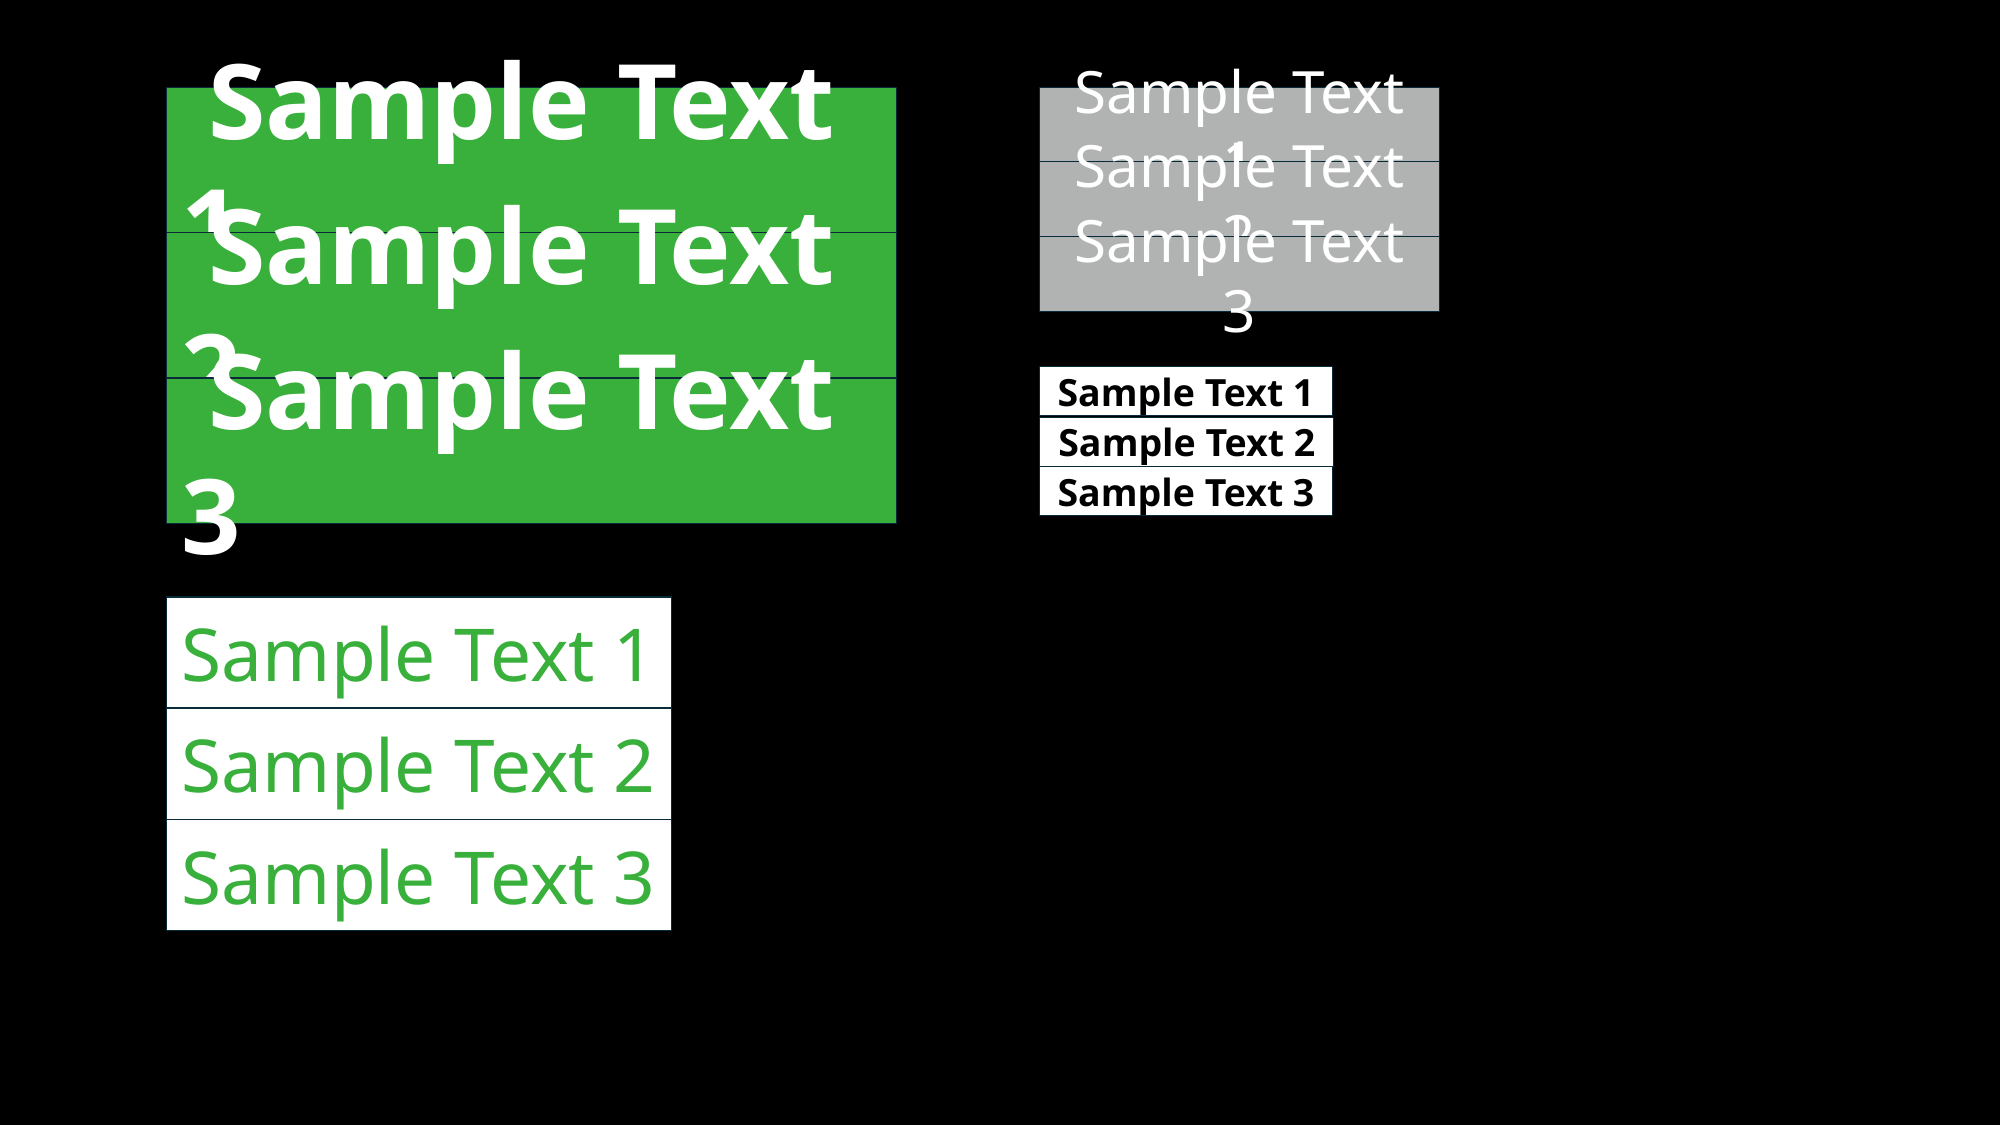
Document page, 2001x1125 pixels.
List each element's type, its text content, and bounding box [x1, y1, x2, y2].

text_box Sample Text 1 [1038, 86, 1441, 160]
text_box Sample Text 2 [165, 706, 673, 818]
text_box Sample Text 3 [1038, 465, 1334, 517]
text_box Sample Text 2 [1038, 160, 1441, 235]
text_box Sample Text 1 [165, 595, 673, 706]
text_box Sample Text 3 [165, 818, 673, 932]
text_box Sample Text 2 [165, 231, 898, 376]
text_box Sample Text 3 [165, 376, 898, 525]
text_box Sample Text 1 [1038, 365, 1334, 416]
text_box Sample Text 2 [1038, 416, 1335, 468]
text_box Sample Text 1 [165, 86, 898, 231]
text_box Sample Text 3 [1038, 235, 1441, 313]
